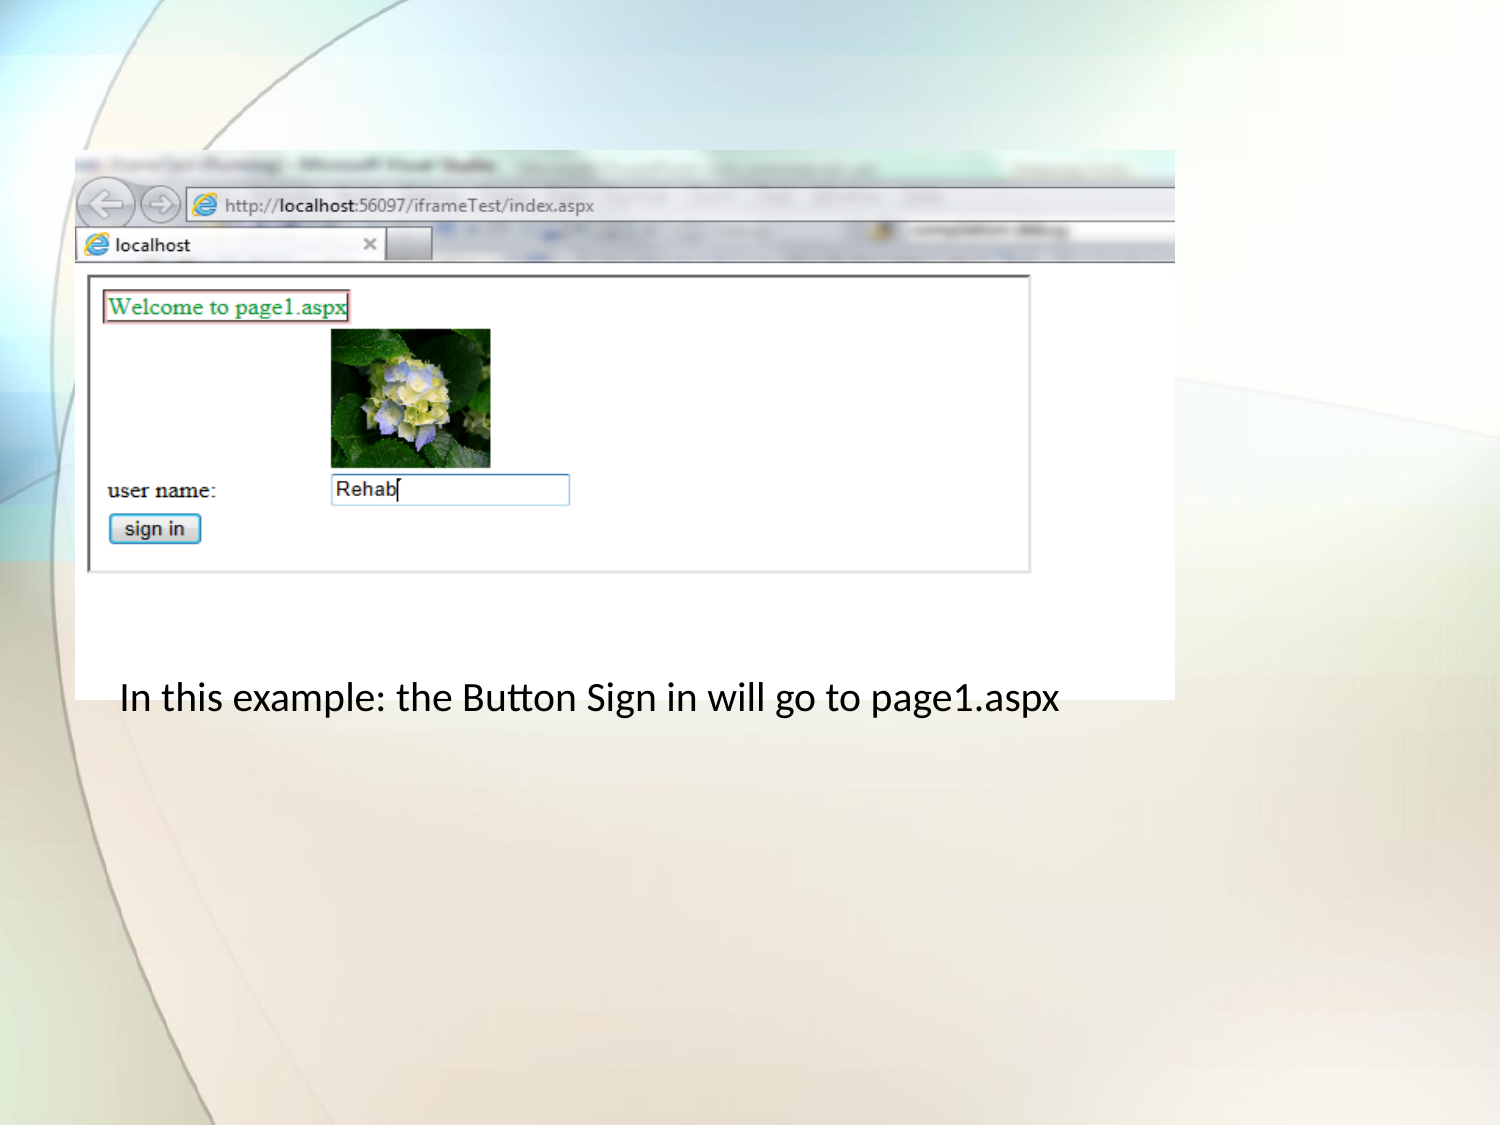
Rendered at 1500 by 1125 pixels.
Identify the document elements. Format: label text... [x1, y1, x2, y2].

text_box In this example: the Button Sign in will go to page1.aspx [104, 702, 1076, 728]
picture [0, 0, 1500, 1125]
